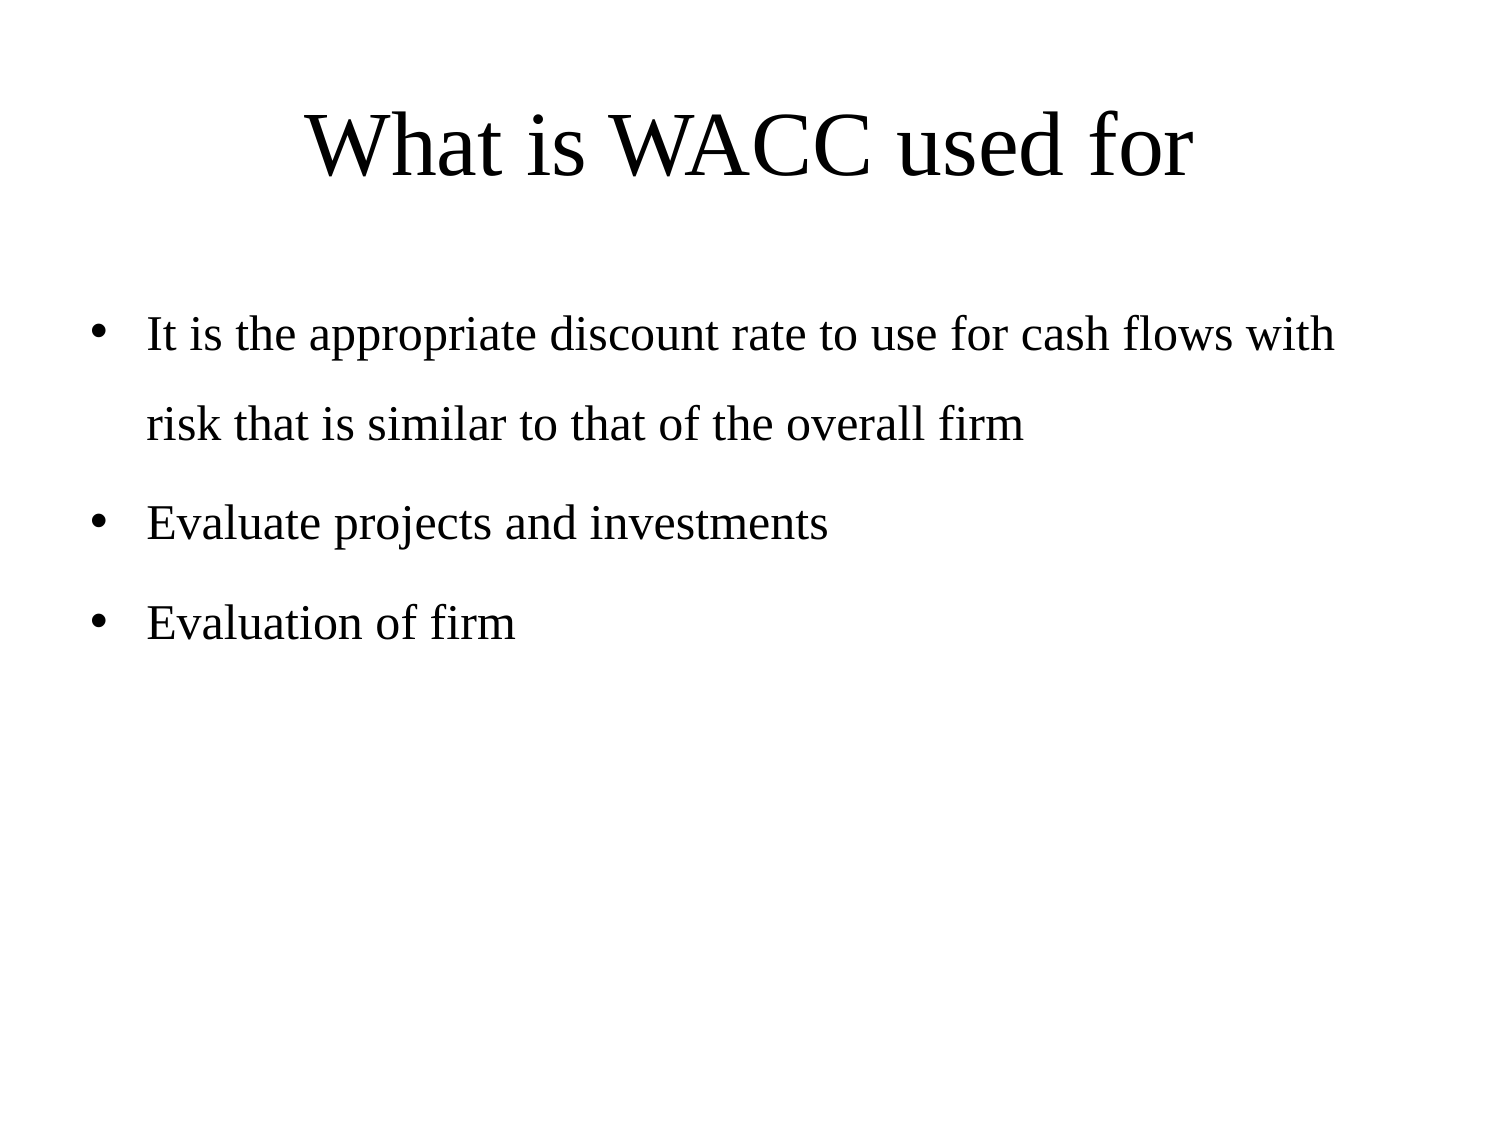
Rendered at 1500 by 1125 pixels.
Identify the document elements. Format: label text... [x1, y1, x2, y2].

list It is the appropriate discount rate to use for cash flows with risk that is similar to that of the overall firm Evaluate projects and investments Evaluation of firm [75, 262, 1425, 1005]
title What is WACC used for [75, 45, 1425, 233]
